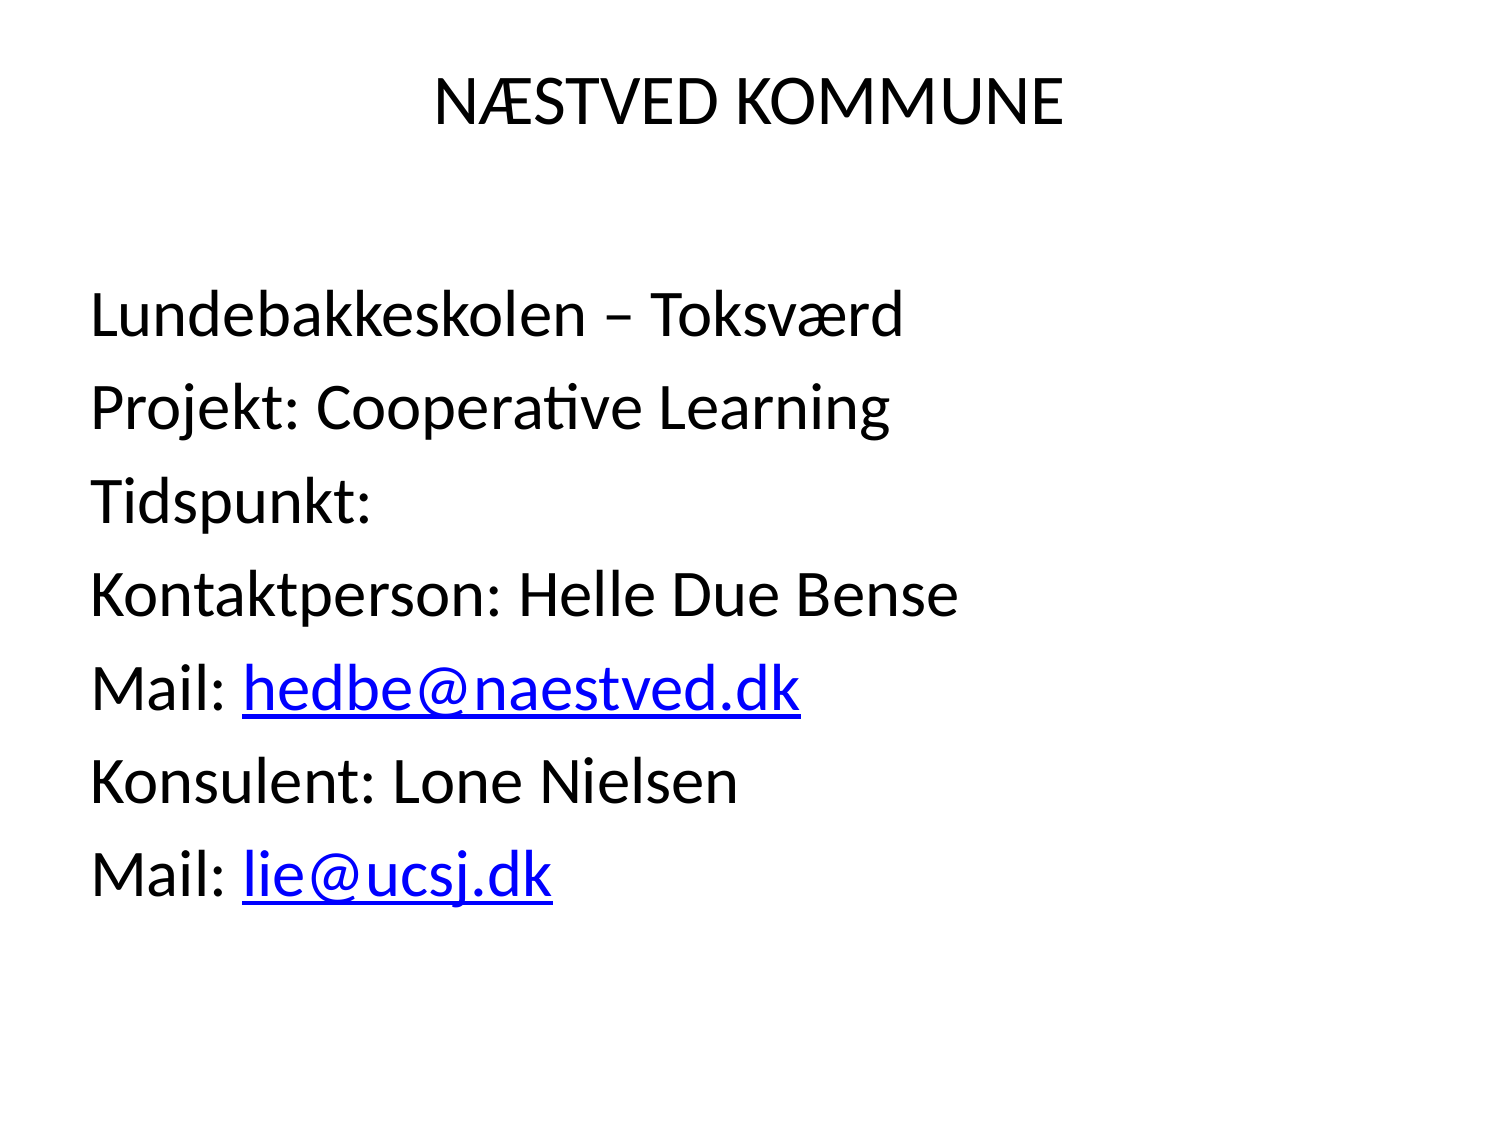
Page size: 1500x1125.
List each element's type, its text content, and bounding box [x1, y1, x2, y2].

title NÆSTVED KOMMUNE [75, 45, 1425, 233]
list Lundebakkeskolen – Toksværd Projekt: Cooperative Learning Tidspunkt: Kontaktperson: Helle Due Bense Mail: hedbe@naestved.dk Konsulent: Lone Nielsen Mail: lie@ucsj.dk [75, 262, 1425, 1005]
